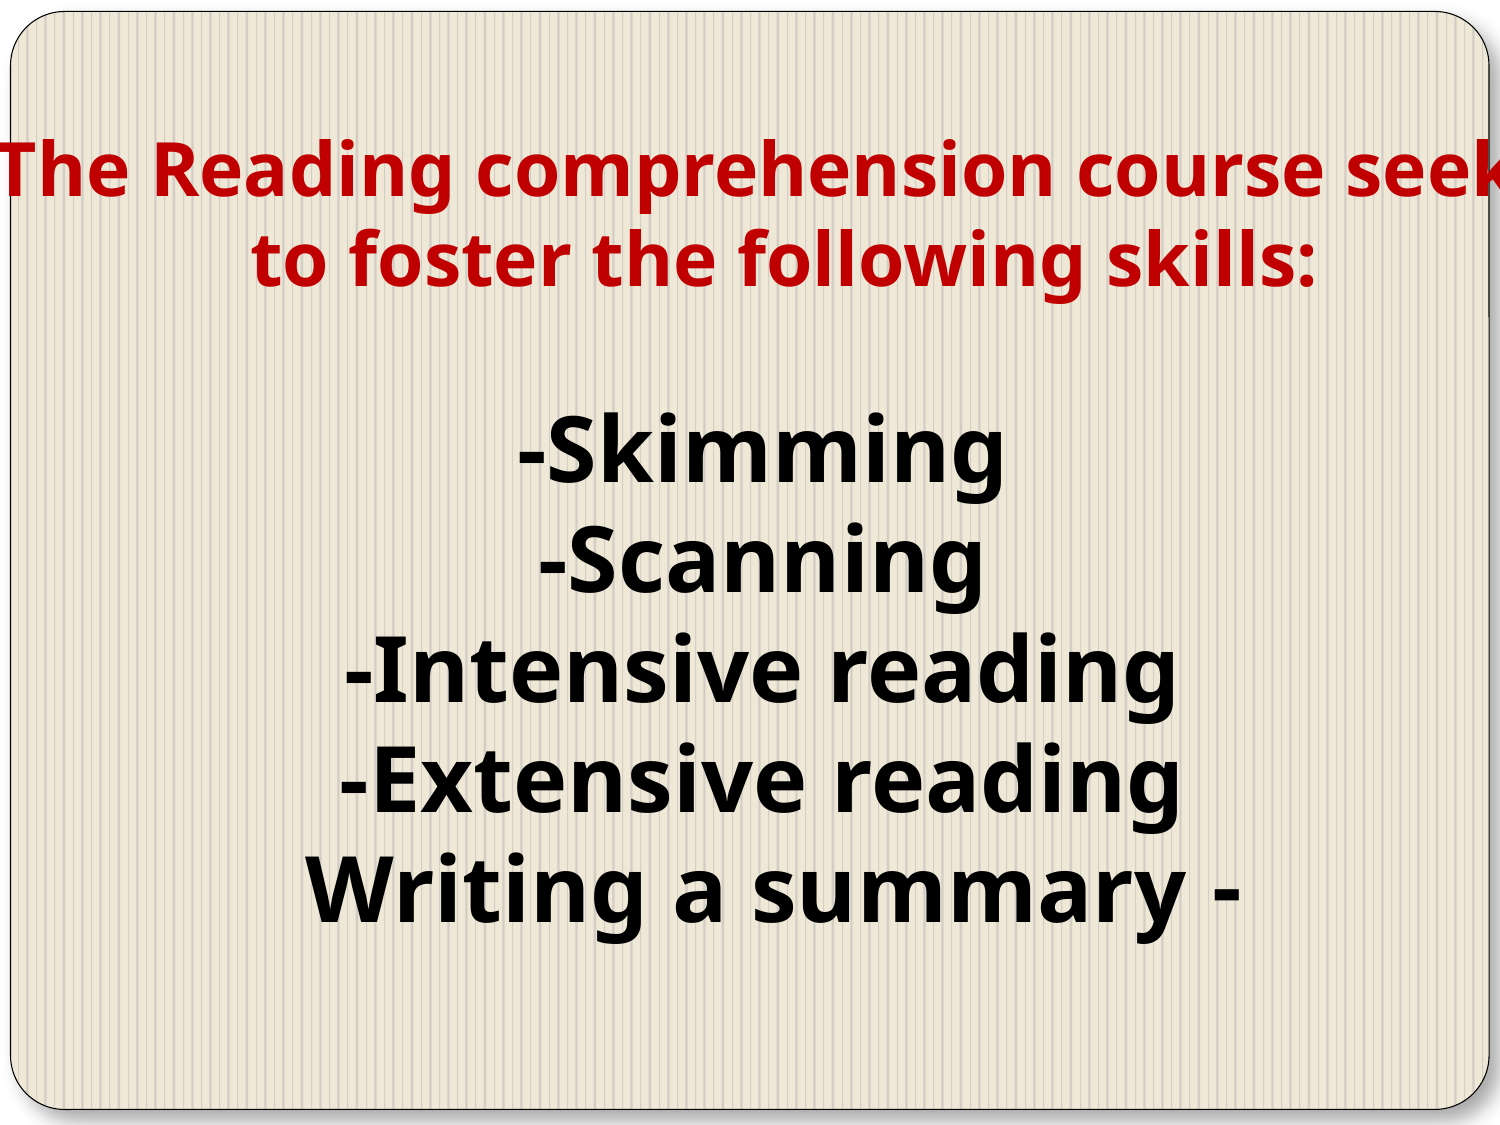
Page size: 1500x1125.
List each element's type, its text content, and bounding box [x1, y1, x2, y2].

text_box The Reading comprehension course seeks to foster the following skills: -Skimming -Scanning -Intensive reading -Extensive reading - Writing a summary [0, 113, 1500, 949]
